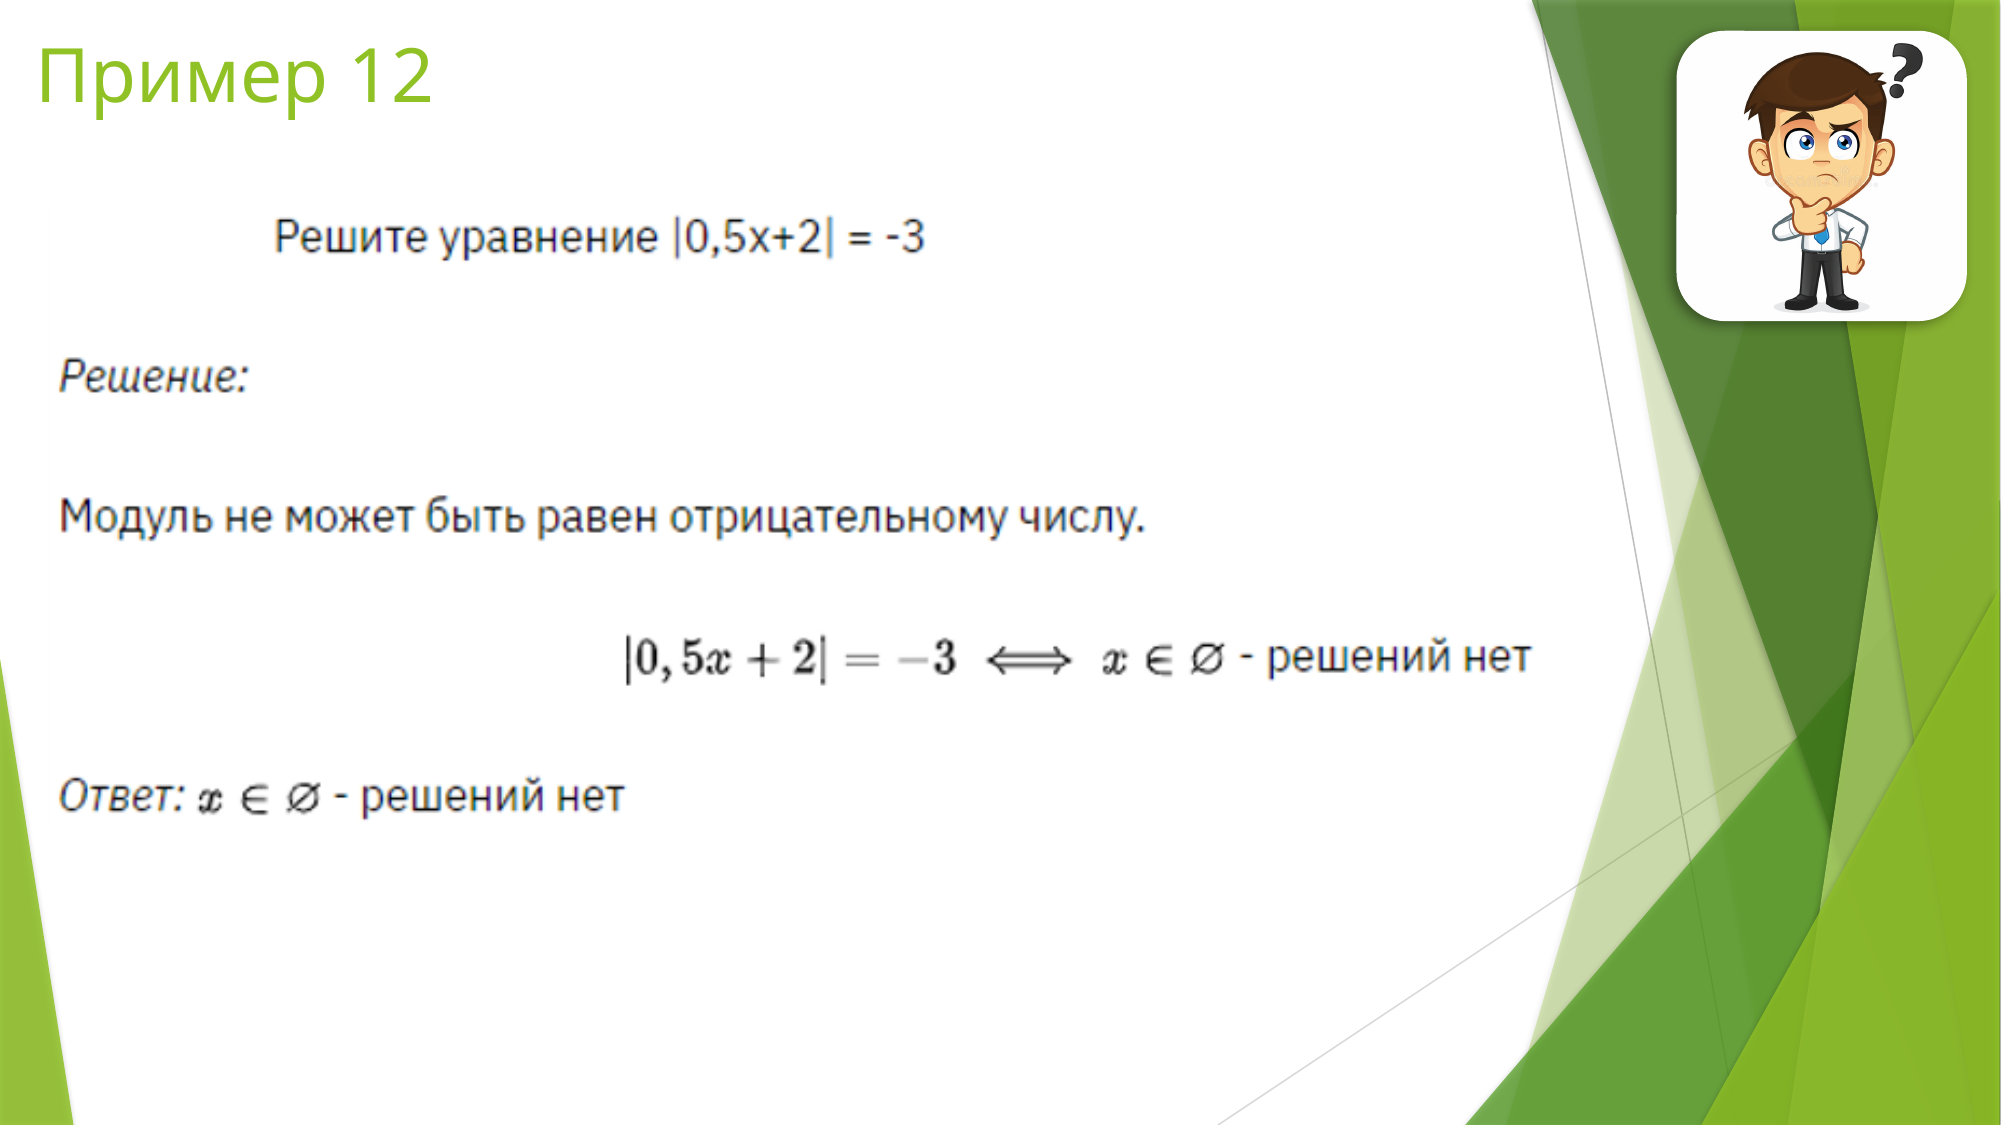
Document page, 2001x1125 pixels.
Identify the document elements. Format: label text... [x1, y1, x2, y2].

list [47, 205, 1550, 825]
picture [1675, 30, 1968, 322]
title Пример 12 [20, 19, 1431, 237]
